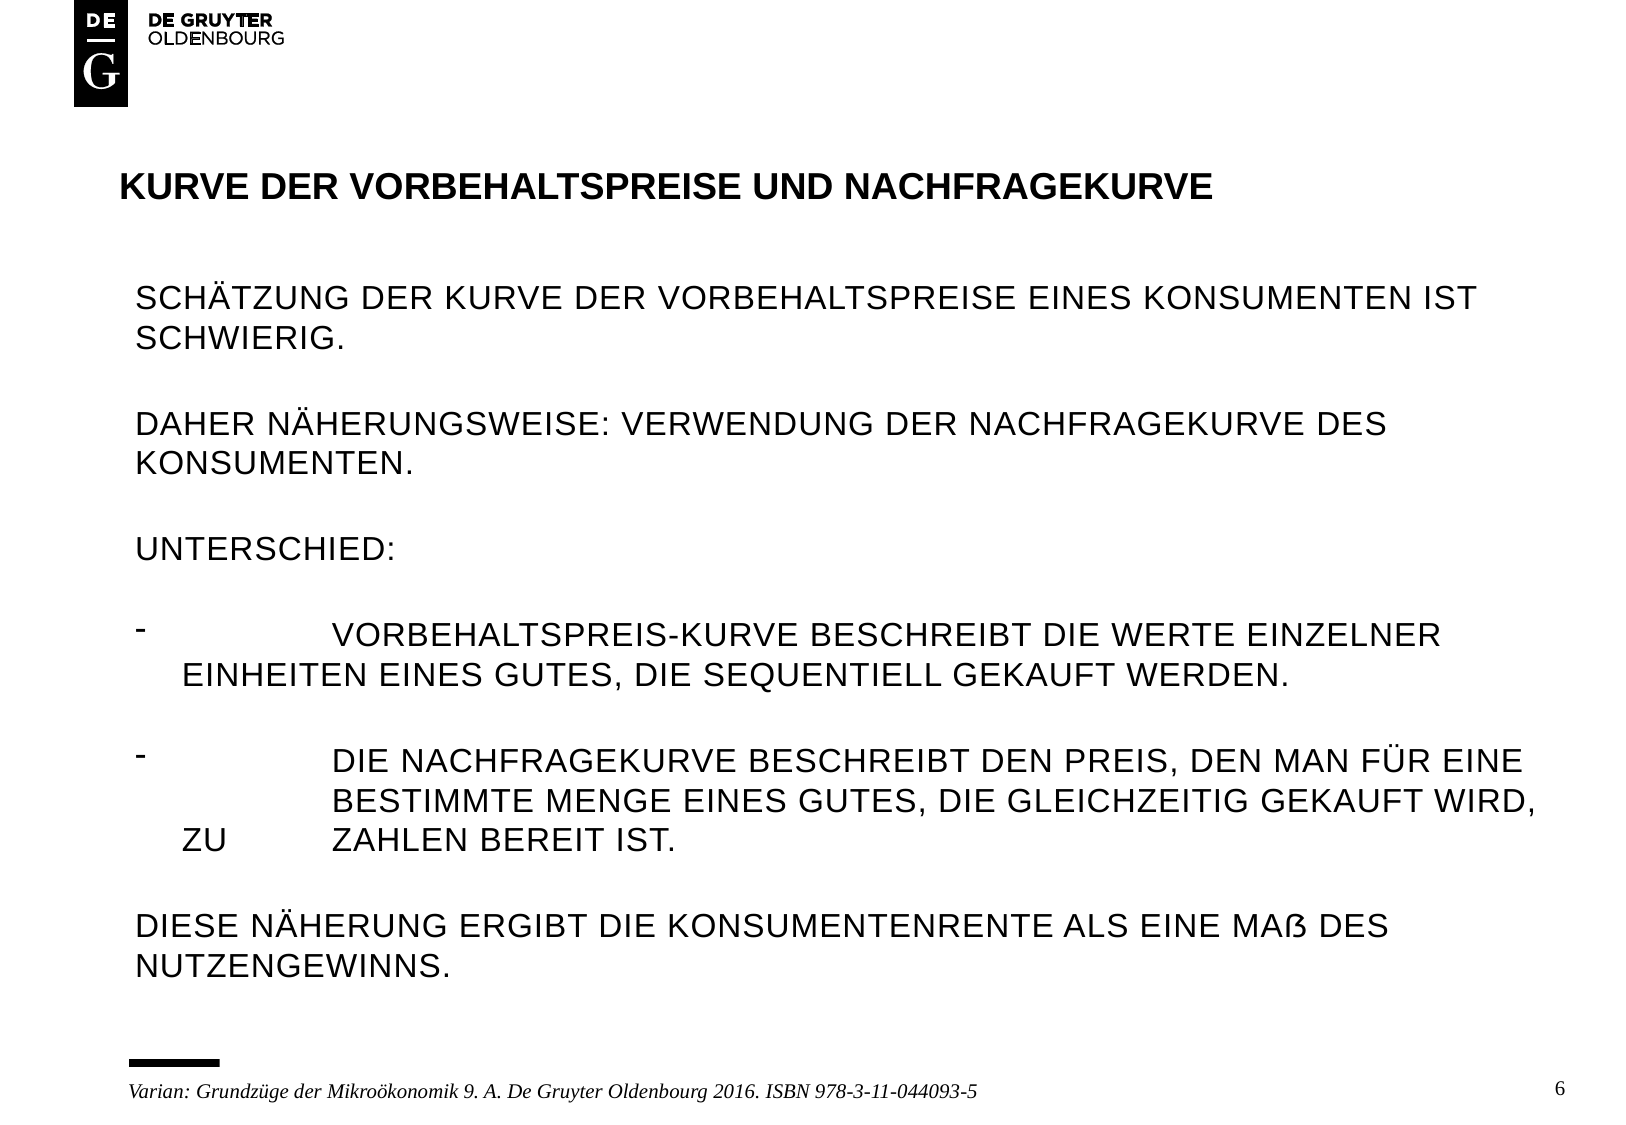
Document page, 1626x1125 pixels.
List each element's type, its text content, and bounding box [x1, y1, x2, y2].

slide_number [128, 1077, 1539, 1108]
slide_number 6 [1554, 1074, 1614, 1104]
title KURVE DER VORBEHALTSPREISE UND NACHFRAGEKURVE [119, 161, 1546, 220]
list SCHÄTZUNG DER Kurve der Vorbehaltspreise eines Konsumenten ist schwierig. Daher näherungsweise: verwendung der nachfragekurve des konsumenten. Unterschied: vorbehaltspreis-kurve beschreibt die werte einzelner einheiten eines gutes, die sequentiell gekauft werden. die Nachfragekurve BESCHREIBT den preis, den man für eine bestimmte menge eines gutes, die gleichzeitig gekauft wird, zu zahlen bereit ist. Diese näherung ergibt die konsumentenrente als eine maß des nutzengewinns. [135, 276, 1562, 992]
